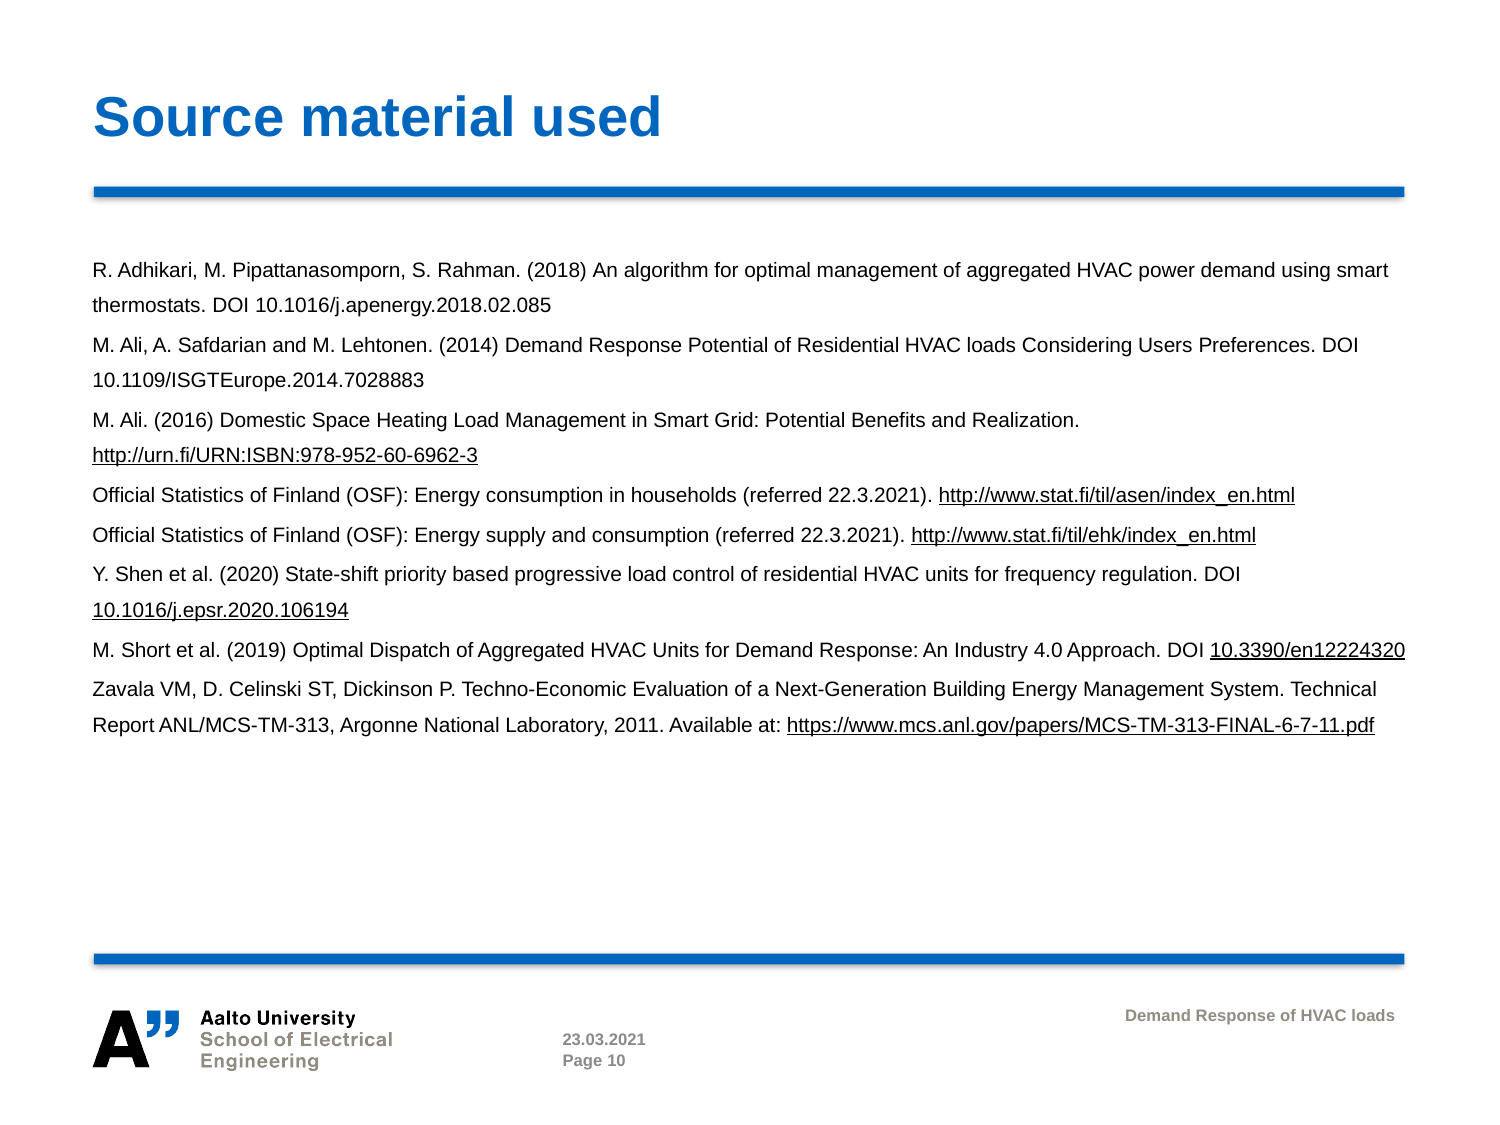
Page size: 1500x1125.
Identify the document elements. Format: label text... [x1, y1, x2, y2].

picture [35, 953, 449, 1125]
title Source material used [93, 80, 1369, 228]
list Demand Response of HVAC loads [1125, 1008, 1405, 1071]
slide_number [562, 1029, 816, 1050]
list R. Adhikari, M. Pipattanasomporn, S. Rahman. (2018) An algorithm for optimal management of aggregated HVAC power demand using smart thermostats. DOI 10.1016/j.apenergy.2018.02.085 M. Ali, A. Safdarian and M. Lehtonen. (2014) Demand Response Potential of Residential HVAC loads Considering Users Preferences. DOI 10.1109/ISGTEurope.2014.7028883 M. Ali. (2016) Domestic Space Heating Load Management in Smart Grid: Potential Benefits and Realization. http://urn.fi/URN:ISBN:978-952-60-6962-3 Official Statistics of Finland (OSF): Energy consumption in households (referred 22.3.2021). http://www.stat.fi/til/asen/index_en.html Official Statistics of Finland (OSF): Energy supply and consumption (referred 22.3.2021). http://www.stat.fi/til/ehk/index_en.html Y. Shen et al. (2020) State-shift priority based progressive load control of residential HVAC units for frequency regulation. DOI 10.1016/j.epsr.2020.106194 M. Short et al. (2019) Optimal Dispatch of Aggregated HVAC Units for Demand Response: An Industry 4.0 Approach. DOI 10.3390/en12224320 Zavala VM, D. Celinski ST, Dickinson P. Techno-Economic Evaluation of a Next-Generation Building Energy Management System. Technical Report ANL/MCS-TM-313, Argonne National Laboratory, 2011. Available at: https://www.mcs.anl.gov/papers/MCS-TM-313-FINAL-6-7-11.pdf [92, 245, 1427, 925]
slide_number Page 10 [562, 1050, 816, 1071]
